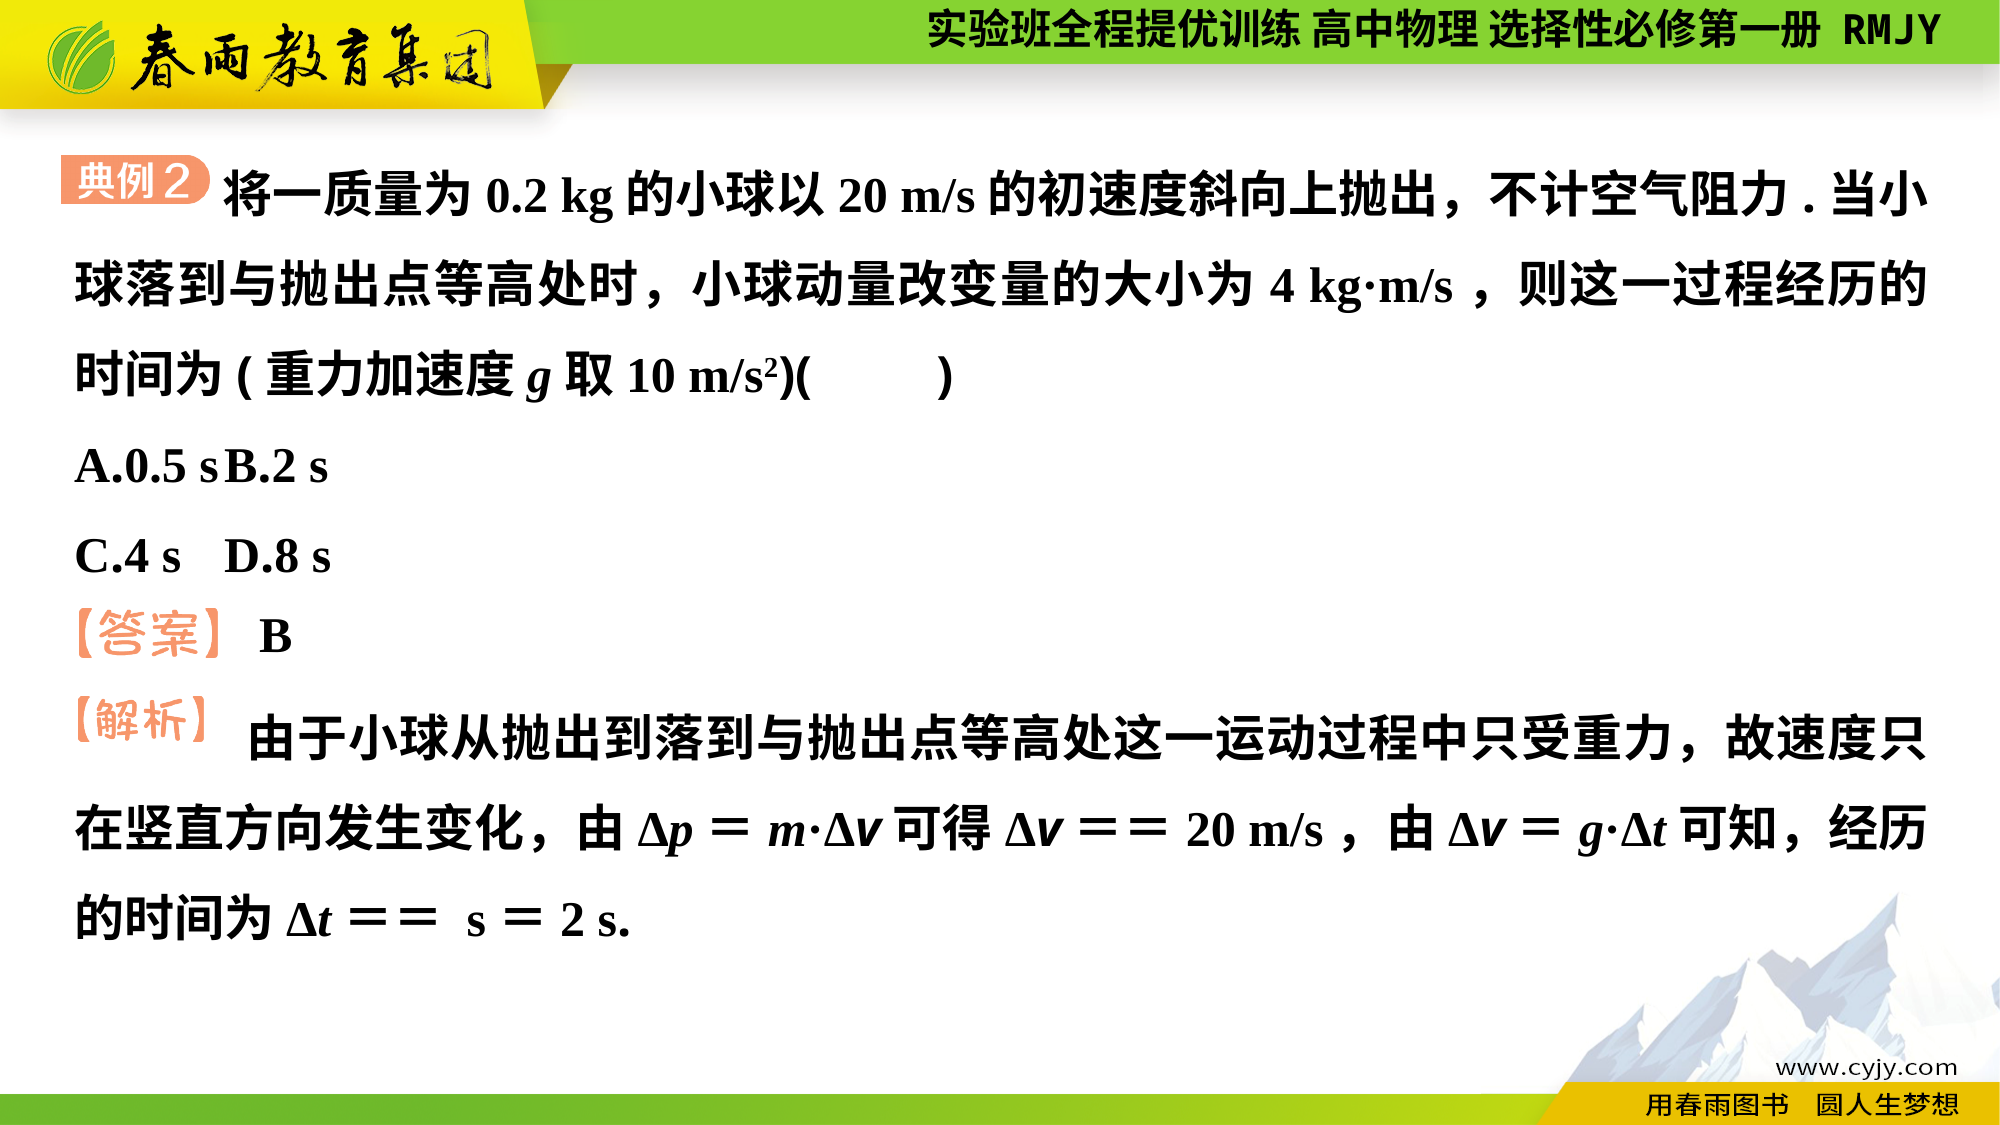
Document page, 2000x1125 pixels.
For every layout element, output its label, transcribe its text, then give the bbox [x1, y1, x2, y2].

text_box B [244, 594, 308, 670]
picture [0, 0, 2000, 1125]
list 将一质量为0.2 kg的小球以20 m/s的初速度斜向上抛出，不计空气阻力.当小球落到与抛出点等高处时，小球动量改变量的大小为4 kg·m/s，则这一过程经历的时间为(重力加速度g取10 m/s2)( ) A.0.5 s B.2 s C.4 s D.8 s [59, 125, 1944, 595]
